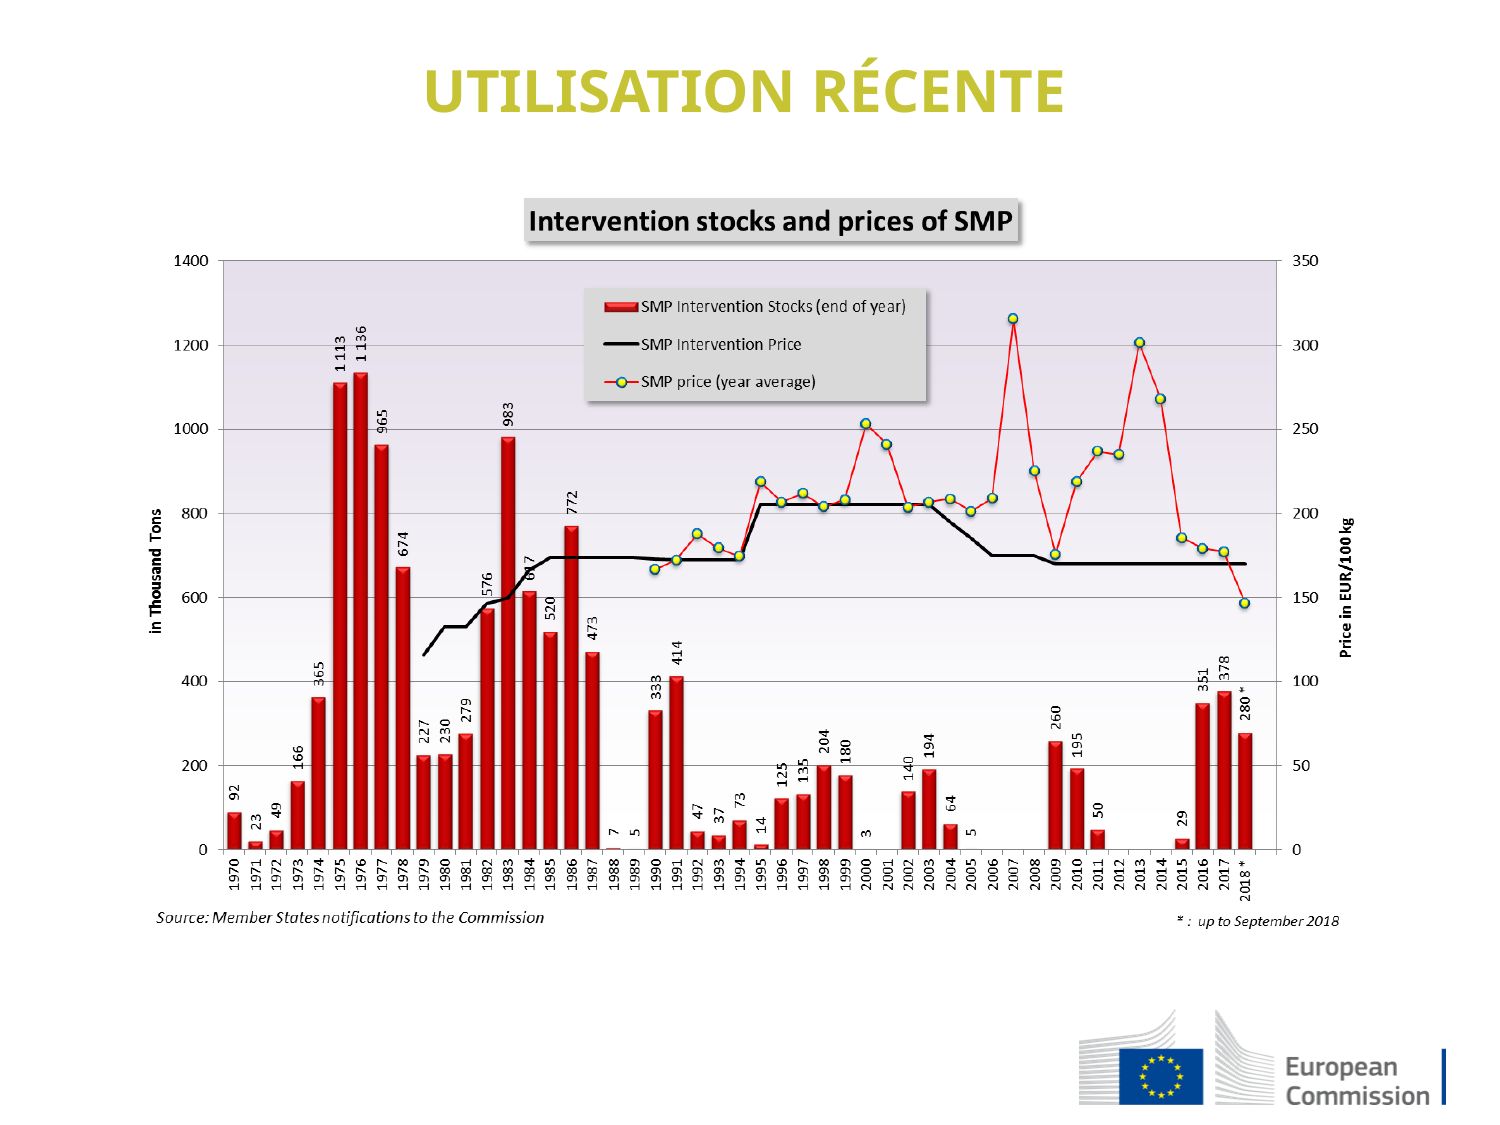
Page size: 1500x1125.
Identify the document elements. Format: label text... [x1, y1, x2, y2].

picture [1078, 1008, 1447, 1106]
picture [123, 183, 1372, 945]
text_box Utilisation récente [135, 54, 1352, 126]
